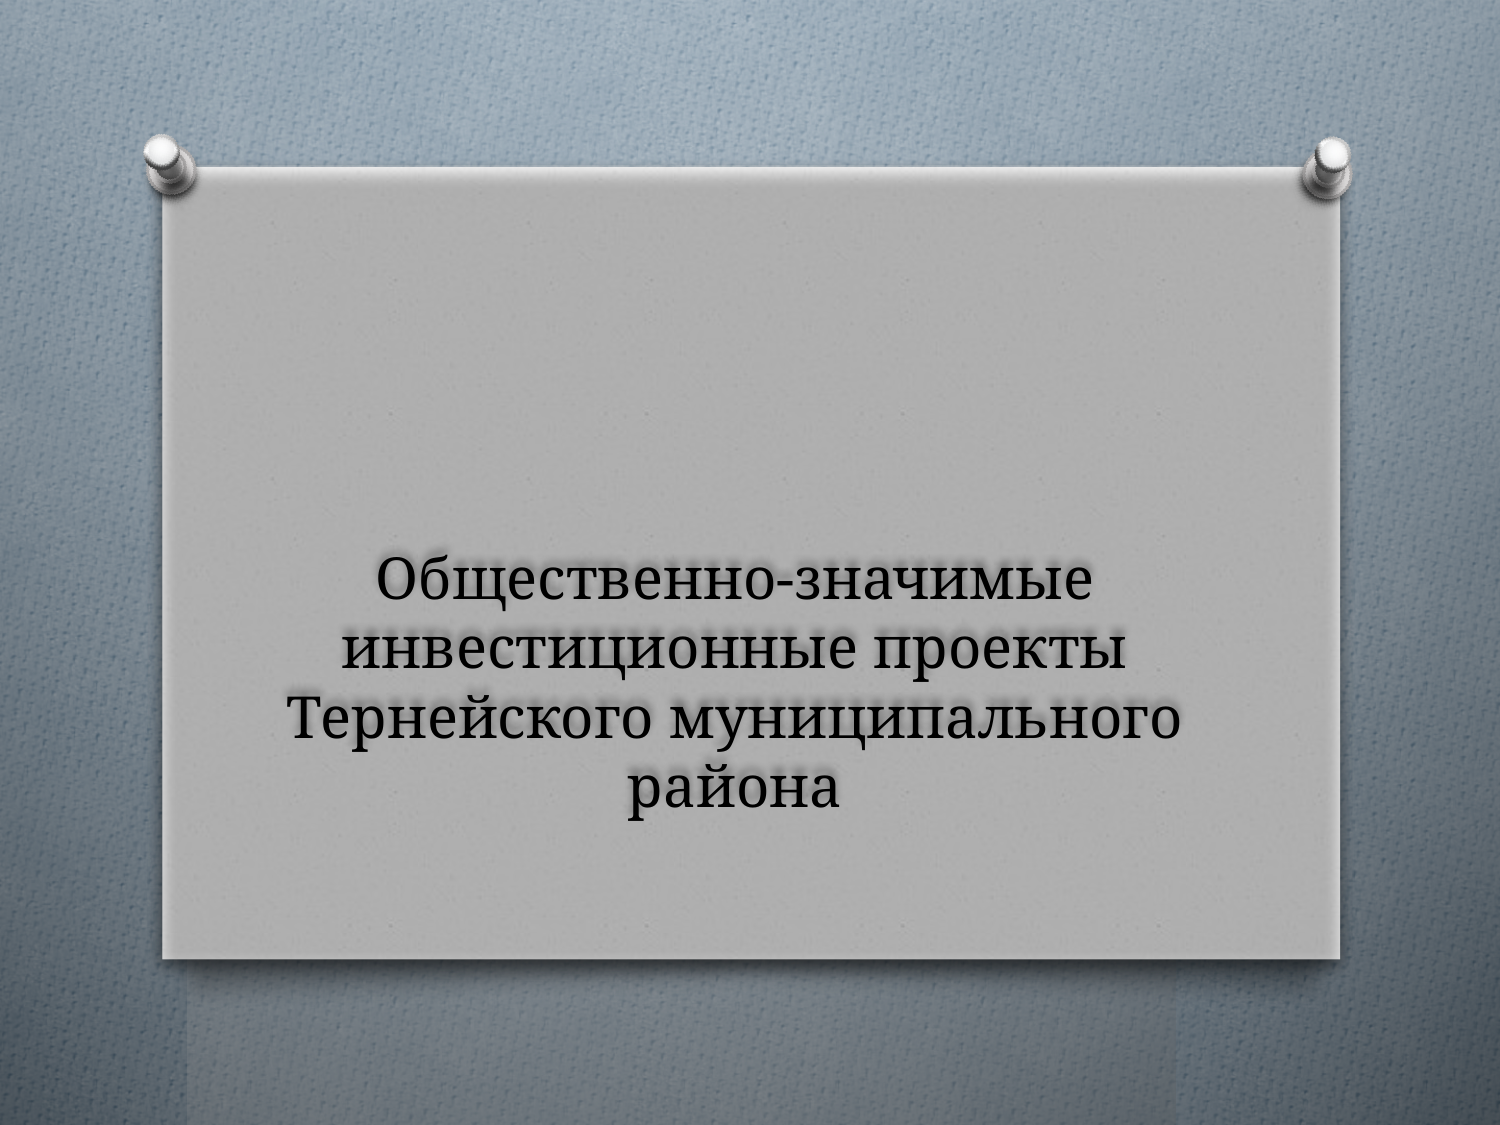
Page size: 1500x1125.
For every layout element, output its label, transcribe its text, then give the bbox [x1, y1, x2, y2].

title Общественно-значимые инвестиционные проекты Тернейского муниципального района [265, 527, 1205, 827]
picture [112, 100, 235, 224]
picture [1274, 109, 1396, 230]
